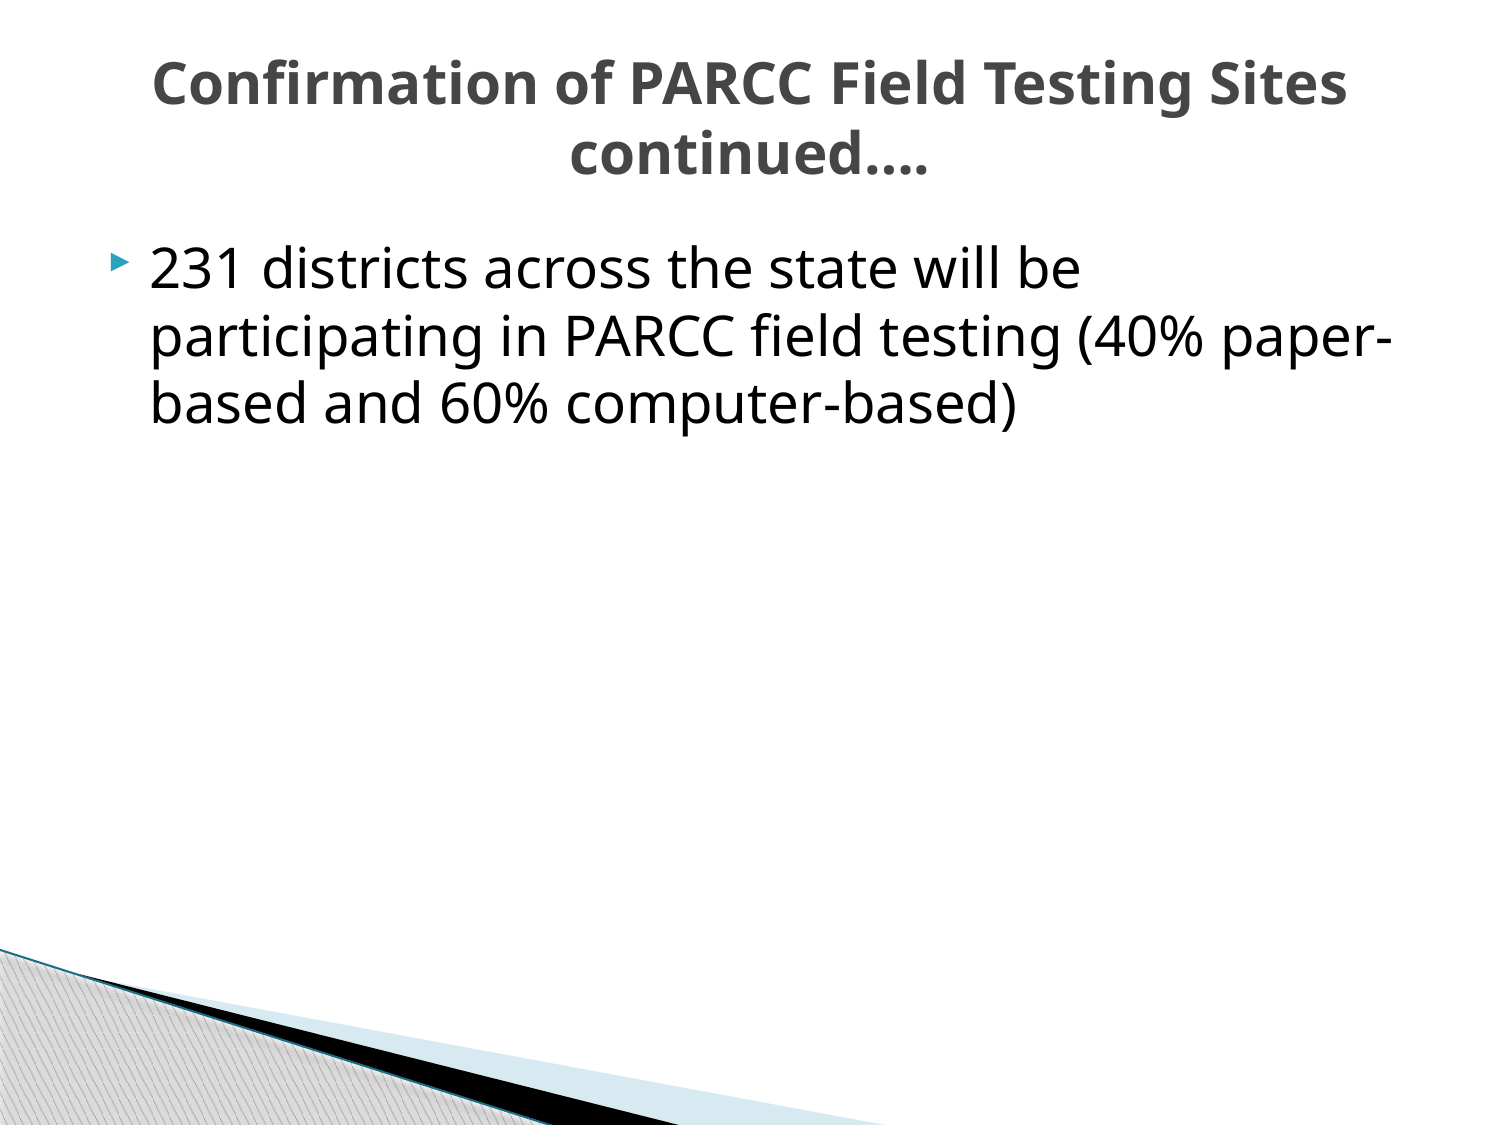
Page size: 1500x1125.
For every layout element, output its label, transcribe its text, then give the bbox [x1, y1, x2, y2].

title Confirmation of PARCC Field Testing Sites continued…. [75, 45, 1425, 188]
list 231 districts across the state will be participating in PARCC field testing (40% paper-based and 60% computer-based) [75, 224, 1425, 986]
